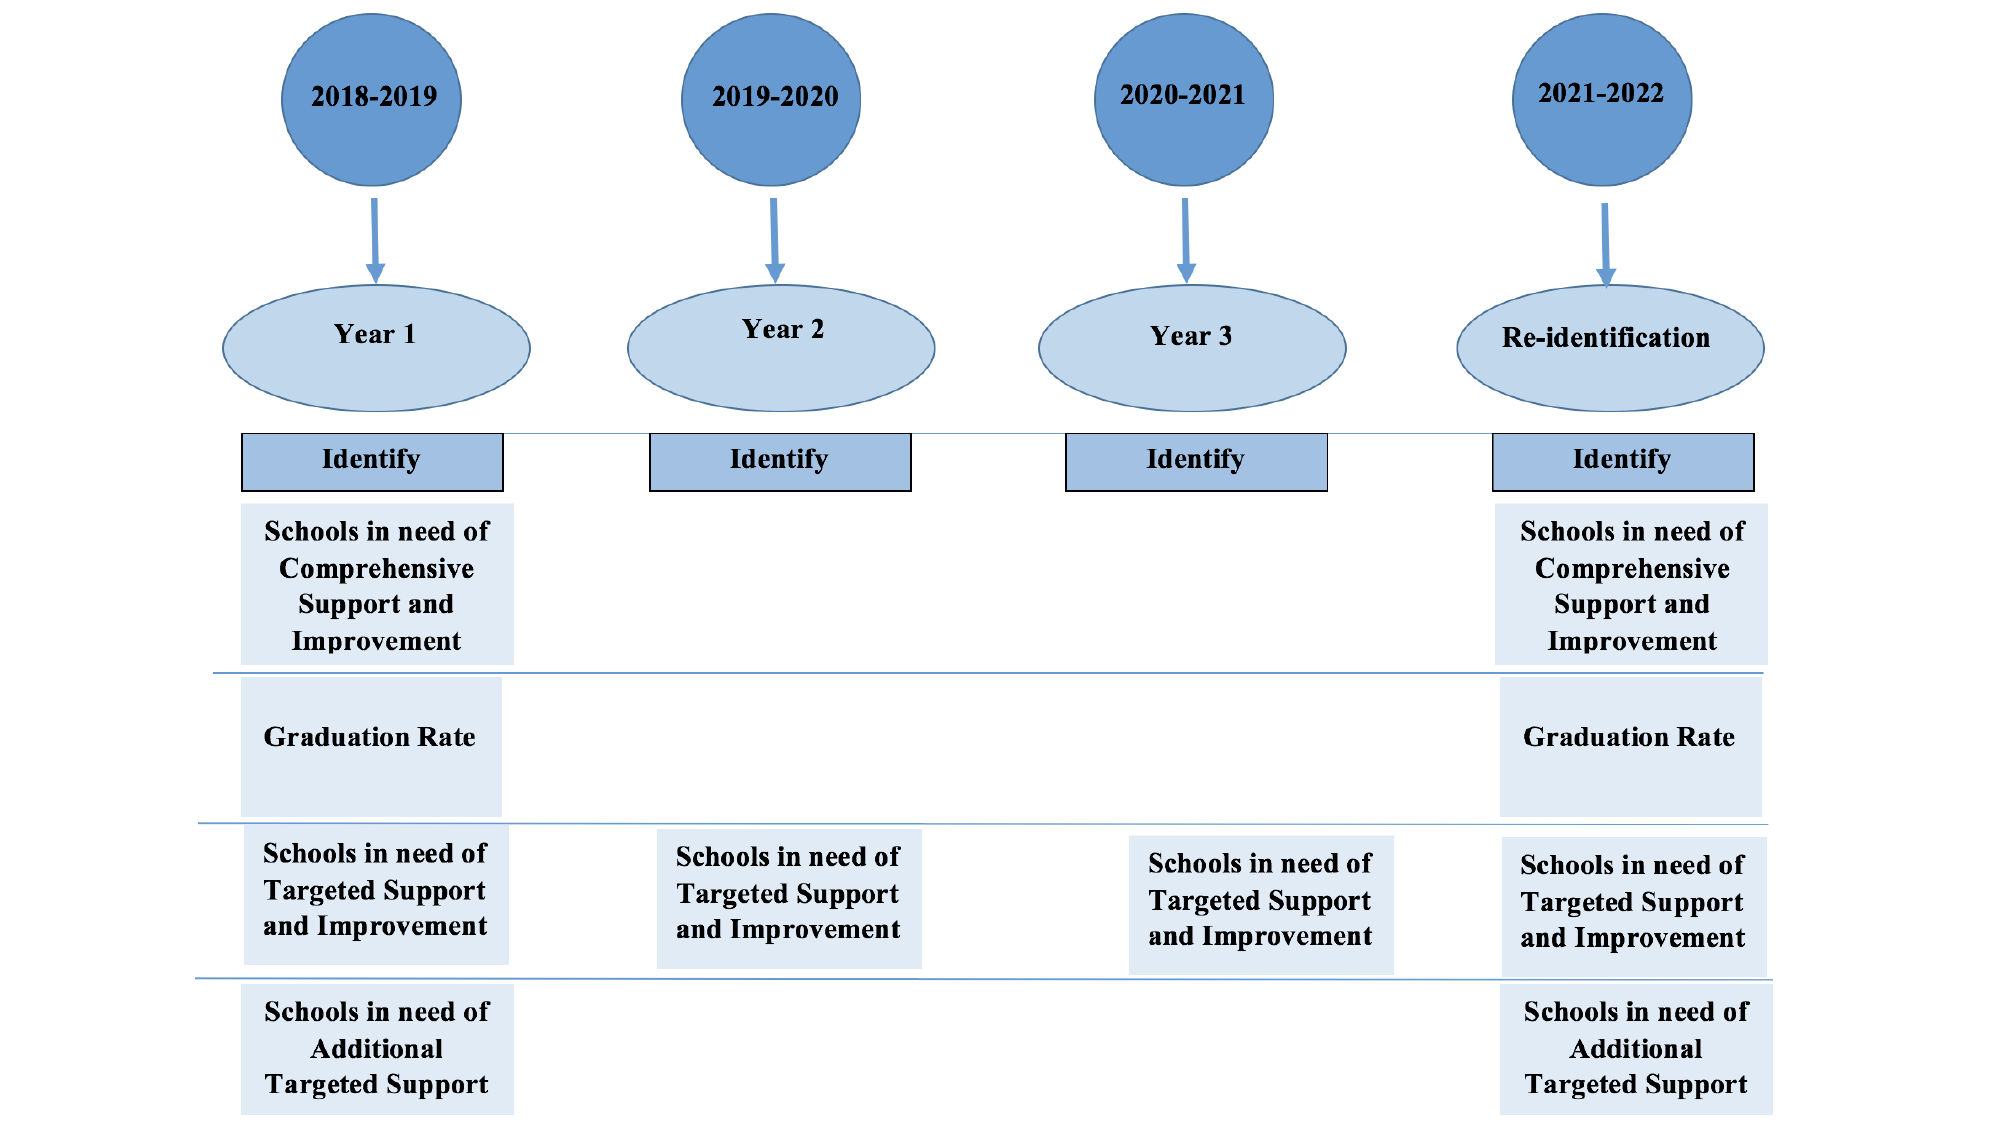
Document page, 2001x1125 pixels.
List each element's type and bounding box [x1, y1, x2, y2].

picture [195, 0, 1805, 1125]
